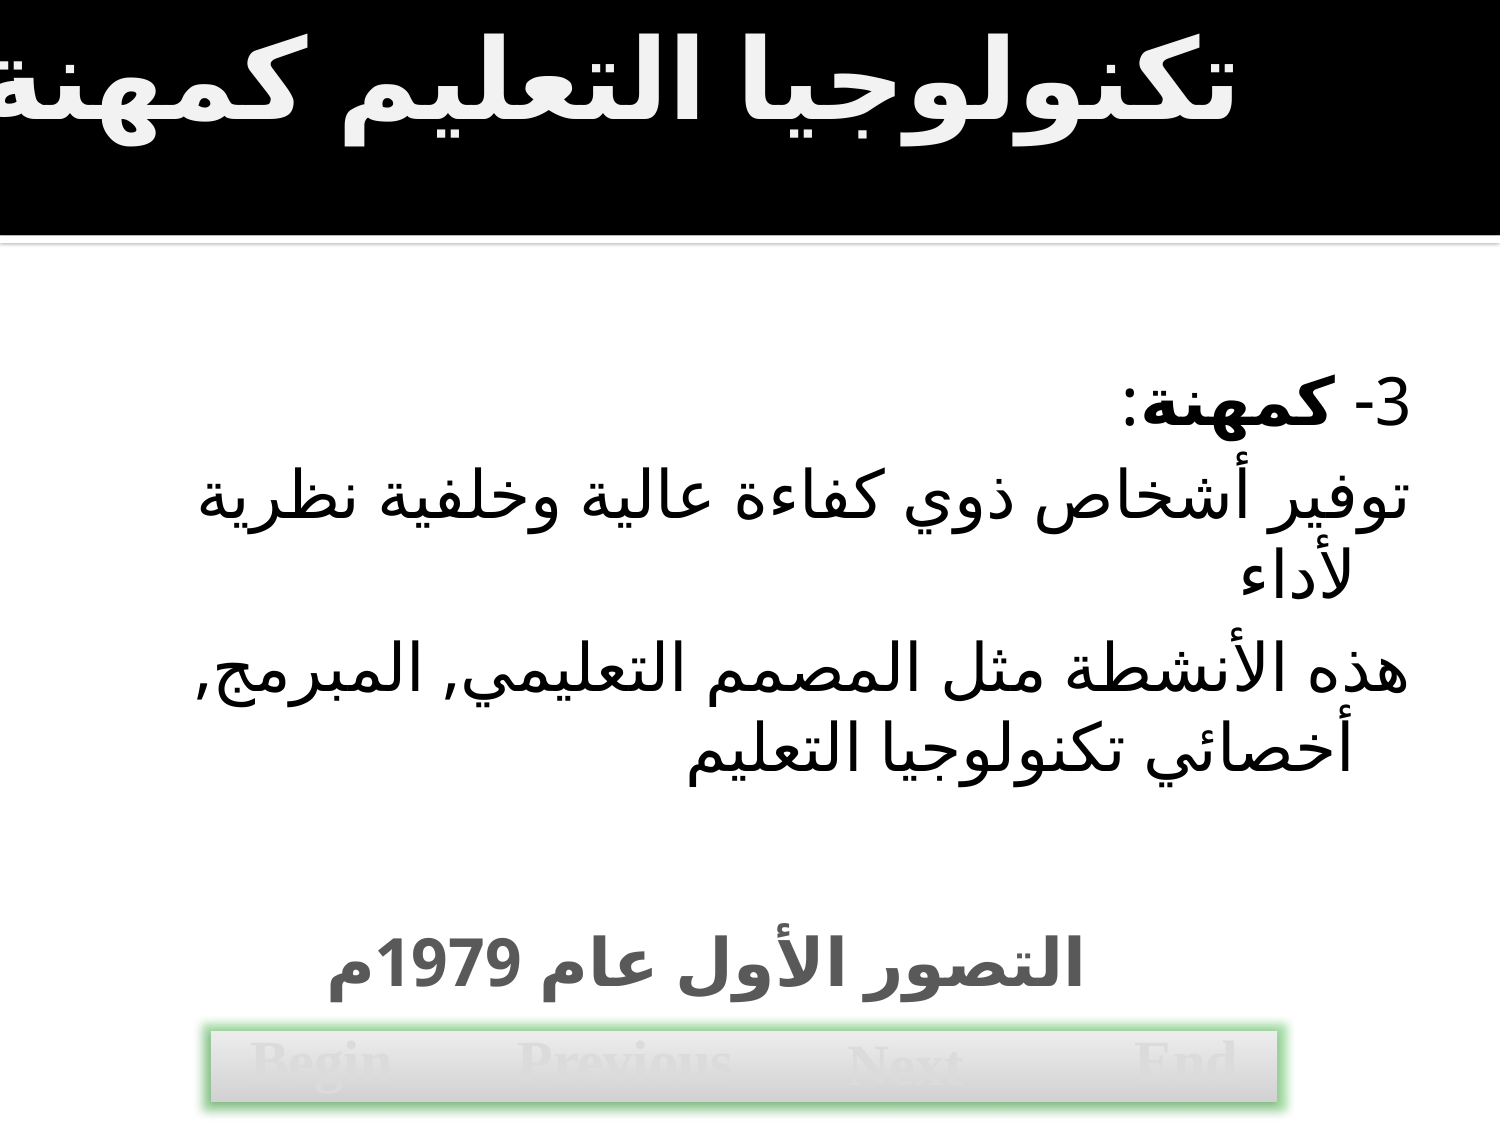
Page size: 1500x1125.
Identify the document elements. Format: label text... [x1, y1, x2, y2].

text_box 3- كمهنة: توفير أشخاص ذوي كفاءة عالية وخلفية نظرية لأداء هذه الأنشطة مثل المصمم التعليمي, المبرمج, أخصائي تكنولوجيا التعليم [152, 257, 1428, 844]
text_box تكنولوجيا التعليم كمهنة [0, 0, 1259, 150]
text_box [210, 1015, 1278, 1106]
text_box التصور الأول عام 1979م [282, 911, 1102, 1007]
title [75, 25, 1425, 231]
